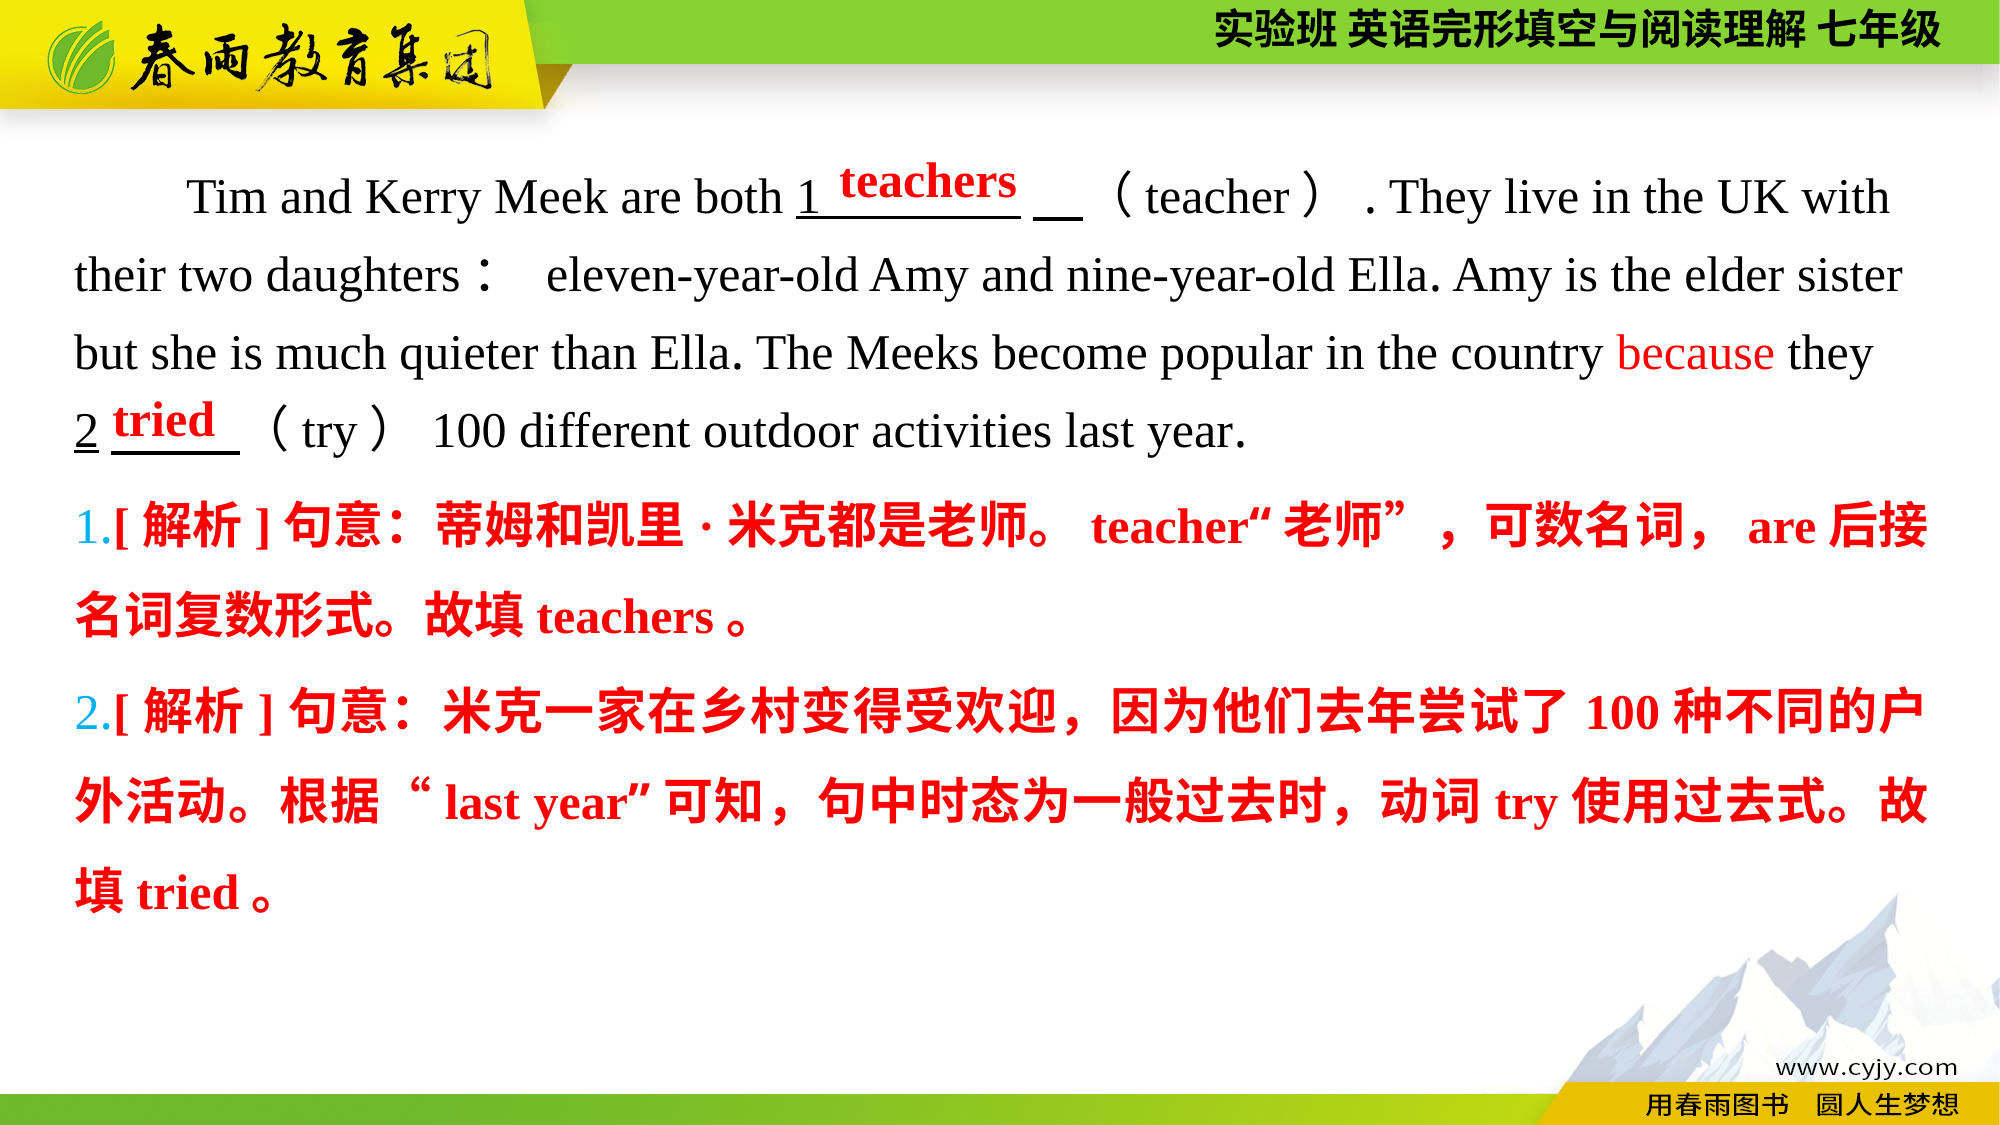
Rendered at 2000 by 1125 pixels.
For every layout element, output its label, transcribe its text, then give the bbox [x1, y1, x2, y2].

picture [0, 0, 2000, 1125]
list Tim and Kerry Meek are both 1 （teacher）. They live in the UK with their two daughters： eleven-year-old Amy and nine-year-old Ella. Amy is the elder sister but she is much quieter than Ella. The Meeks become popular in the country because they 2 （try）100 different outdoor activities last year. [59, 137, 1944, 456]
text_box 2.[解析]句意：米克一家在乡村变得受欢迎，因为他们去年尝试了100种不同的户外活动。根据“last year”可知，句中时态为一般过去时，动词try使用过去式。故填tried。 [59, 642, 1944, 927]
text_box tried [97, 378, 231, 454]
text_box teachers [824, 140, 1033, 215]
text_box 1.[解析]句意：蒂姆和凯里·米克都是老师。teacher“老师”，可数名词，are后接名词复数形式。故填teachers。 [59, 456, 1944, 642]
